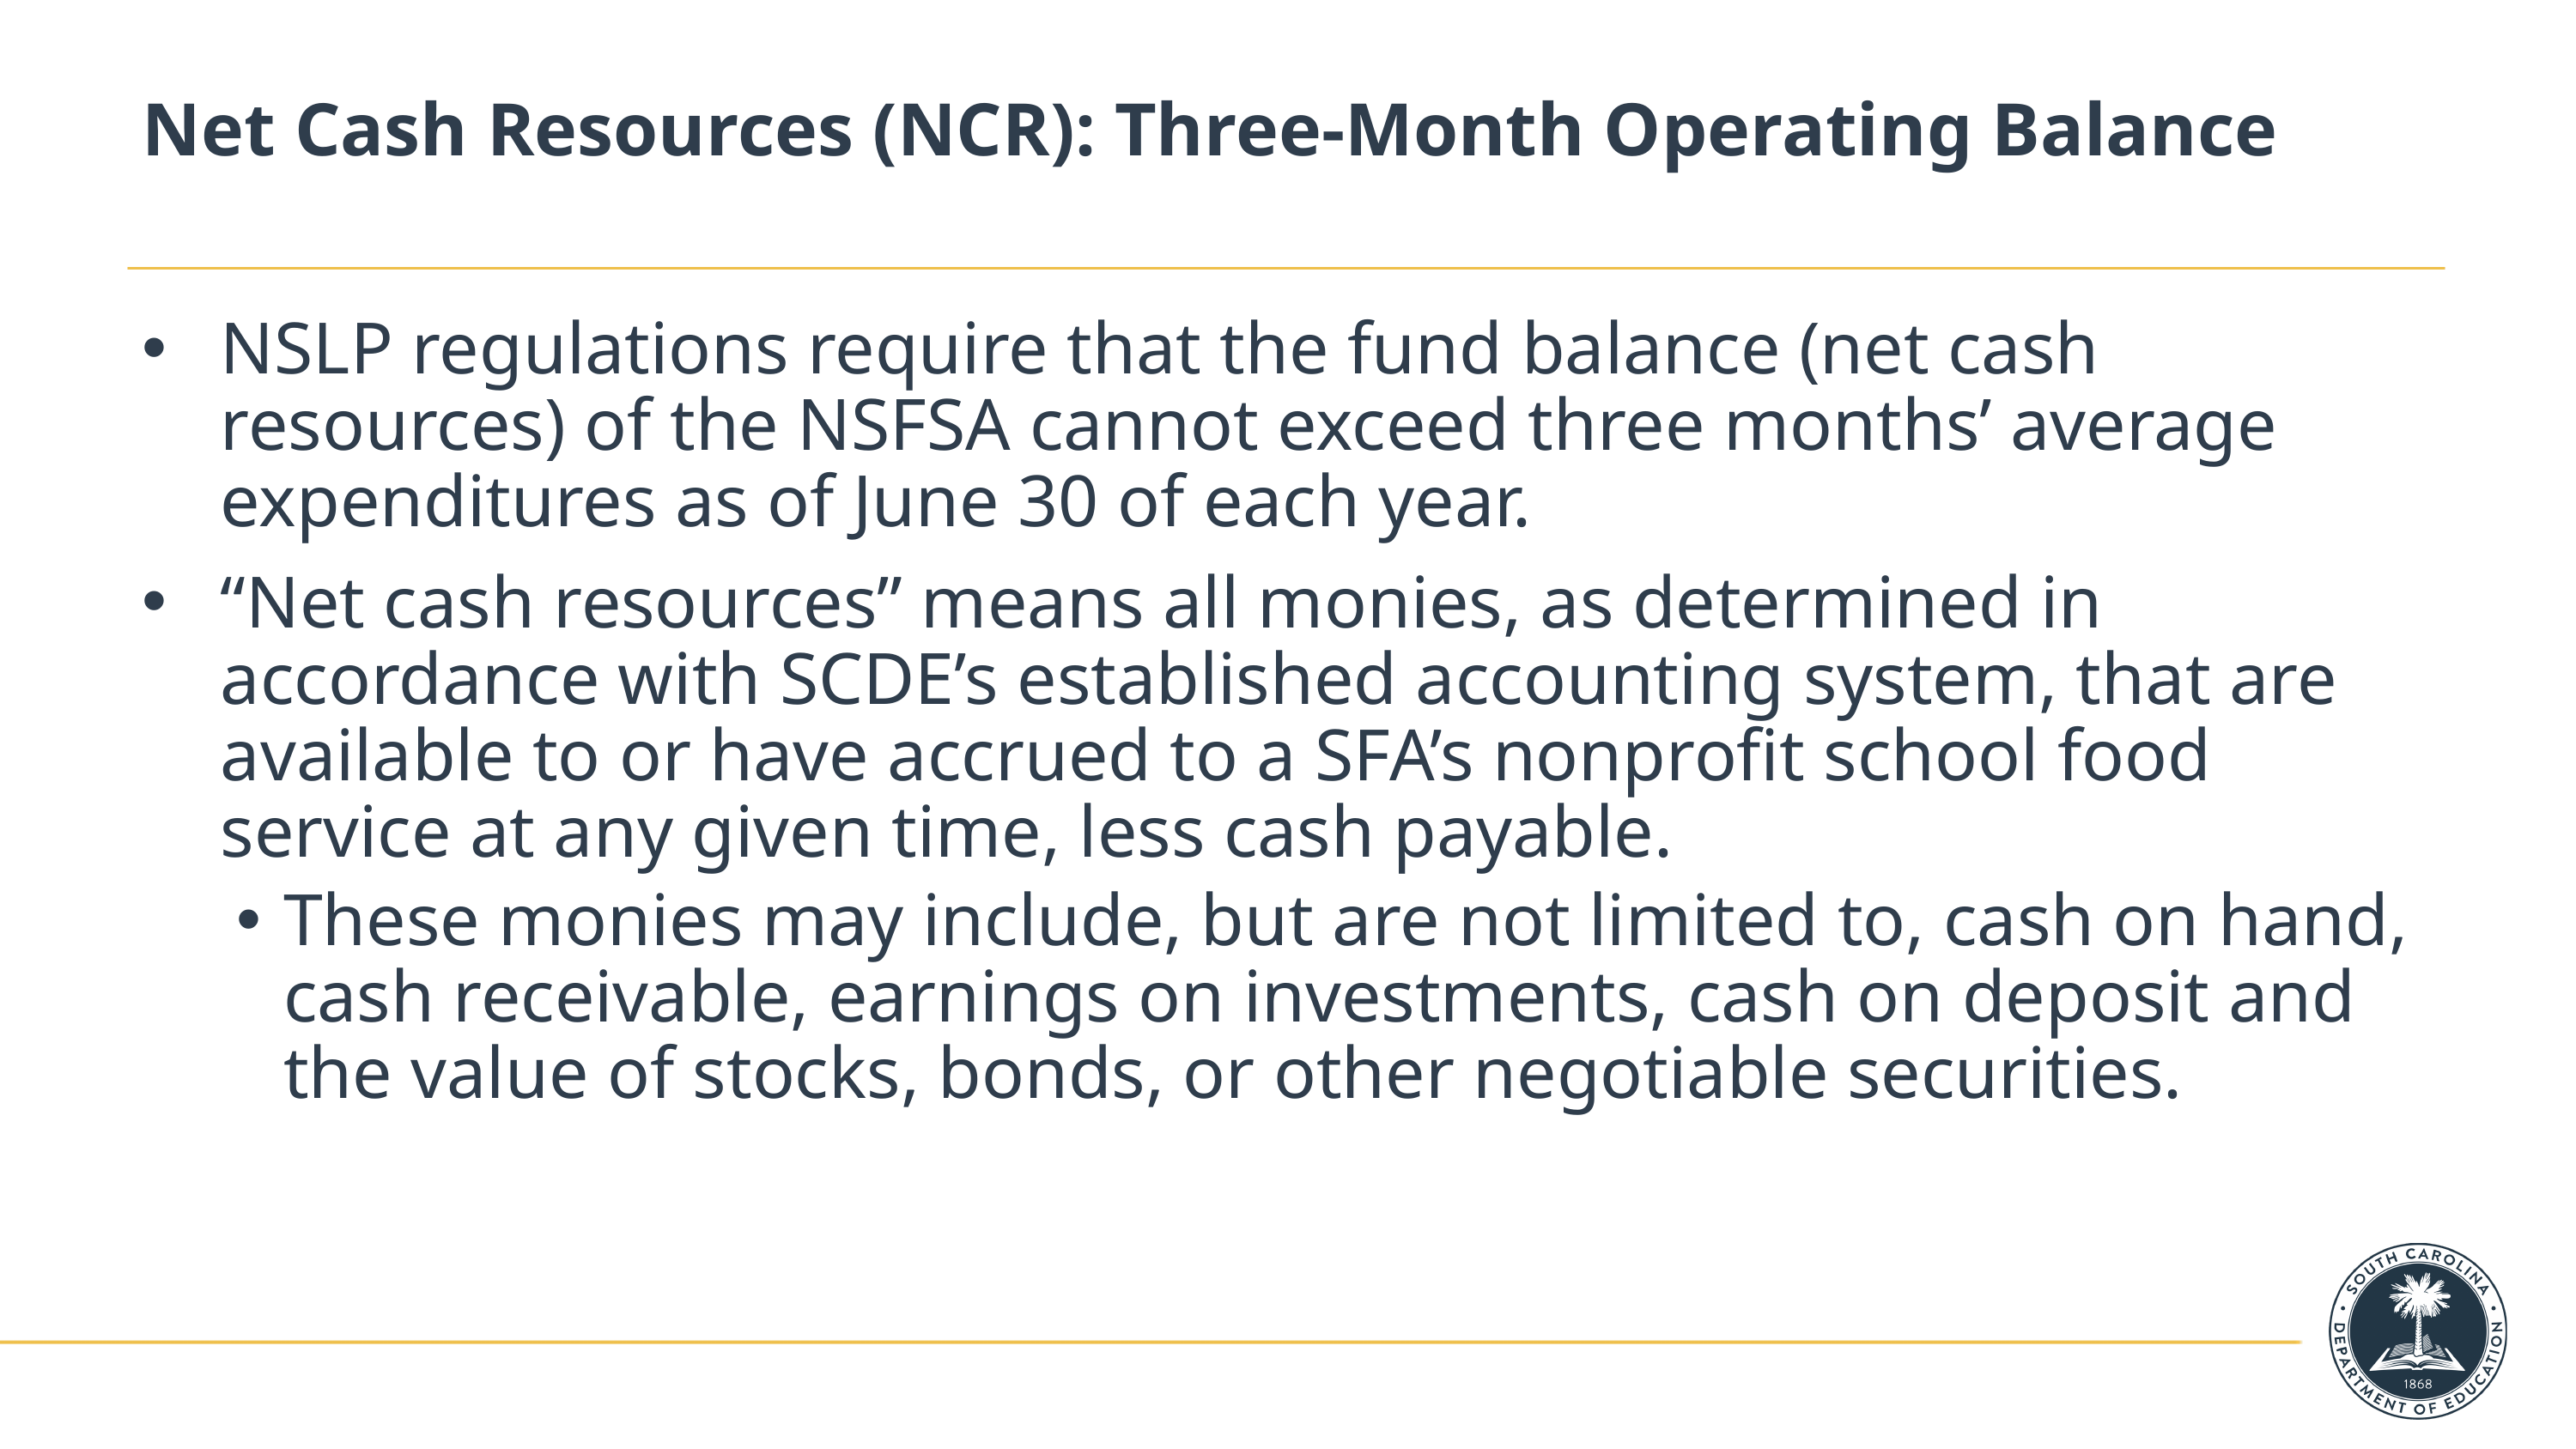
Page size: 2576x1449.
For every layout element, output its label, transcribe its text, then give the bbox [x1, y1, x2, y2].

title Net Cash Resources (NCR): Three-Month Operating Balance [129, 76, 2447, 232]
picture [2329, 1243, 2507, 1420]
list NSLP regulations require that the fund balance (net cash resources) of the NSFSA cannot exceed three months’ average expenditures as of June 30 of each year. “Net cash resources” means all monies, as determined in accordance with SCDE’s established accounting system, that are available to or have accrued to a SFA’s nonprofit school food service at any given time, less cash payable. These monies may include, but are not limited to, cash on hand, cash receivable, earnings on investments, cash on deposit and the value of stocks, bonds, or other negotiable securities. [129, 306, 2447, 1149]
